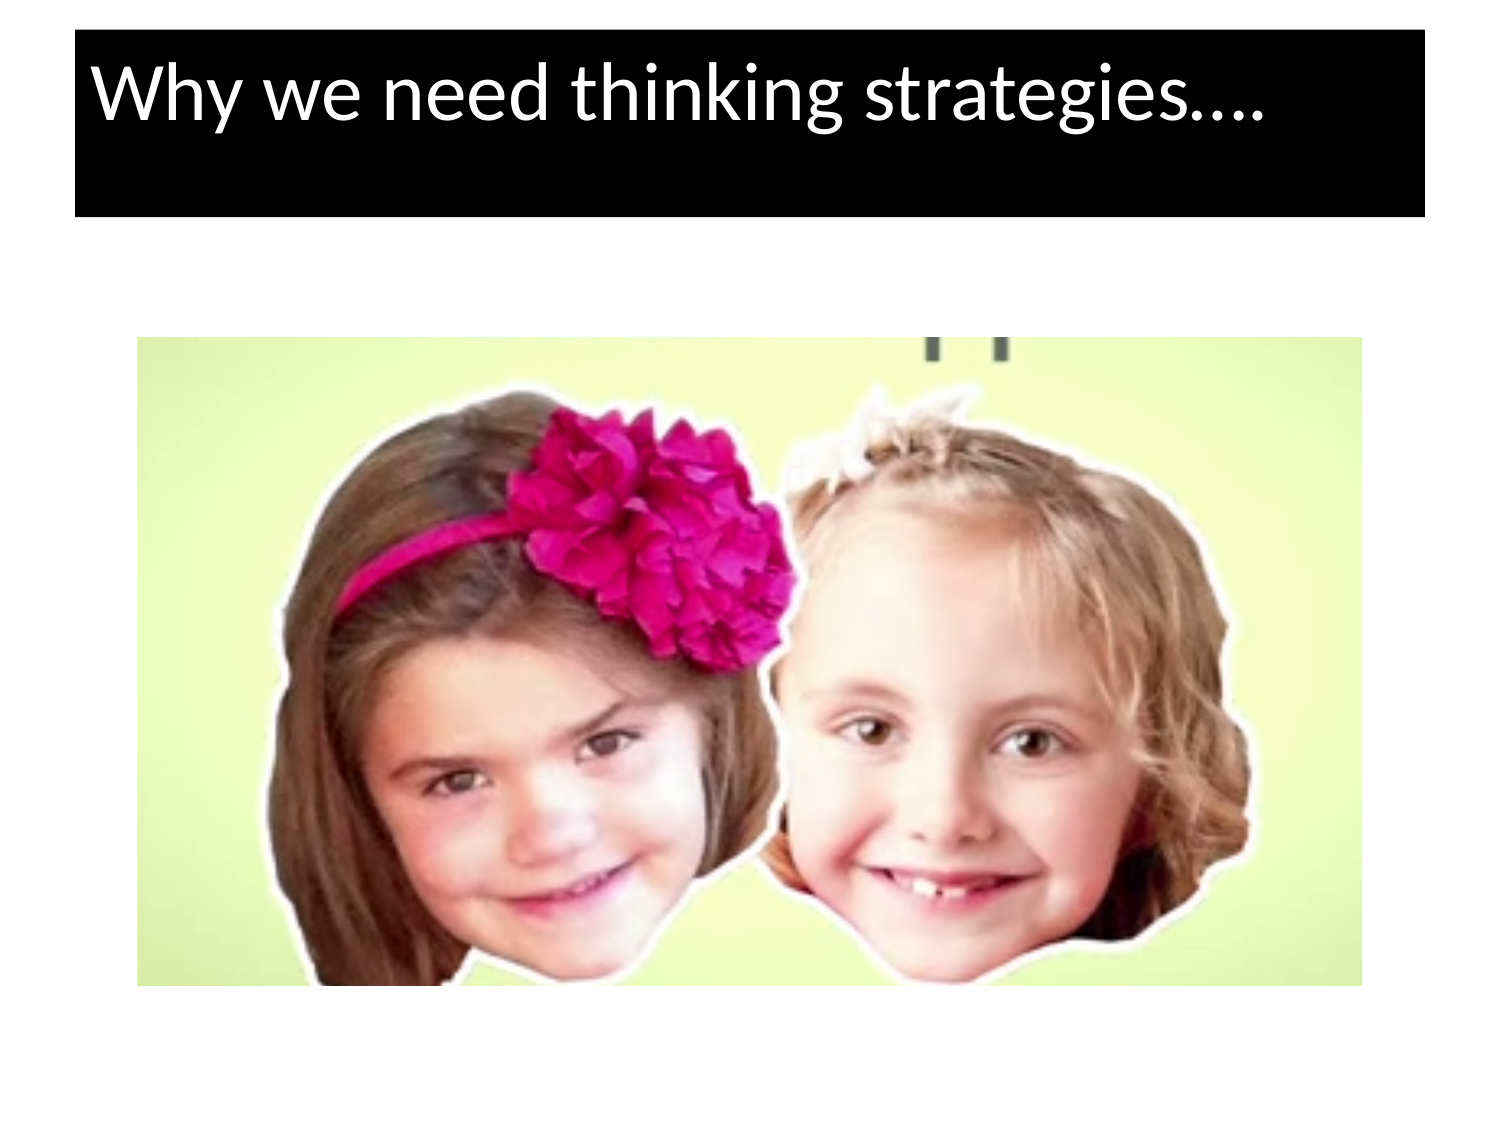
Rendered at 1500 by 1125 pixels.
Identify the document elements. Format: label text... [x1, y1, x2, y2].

title Why we need thinking strategies…. [75, 29, 1425, 218]
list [137, 336, 1363, 986]
